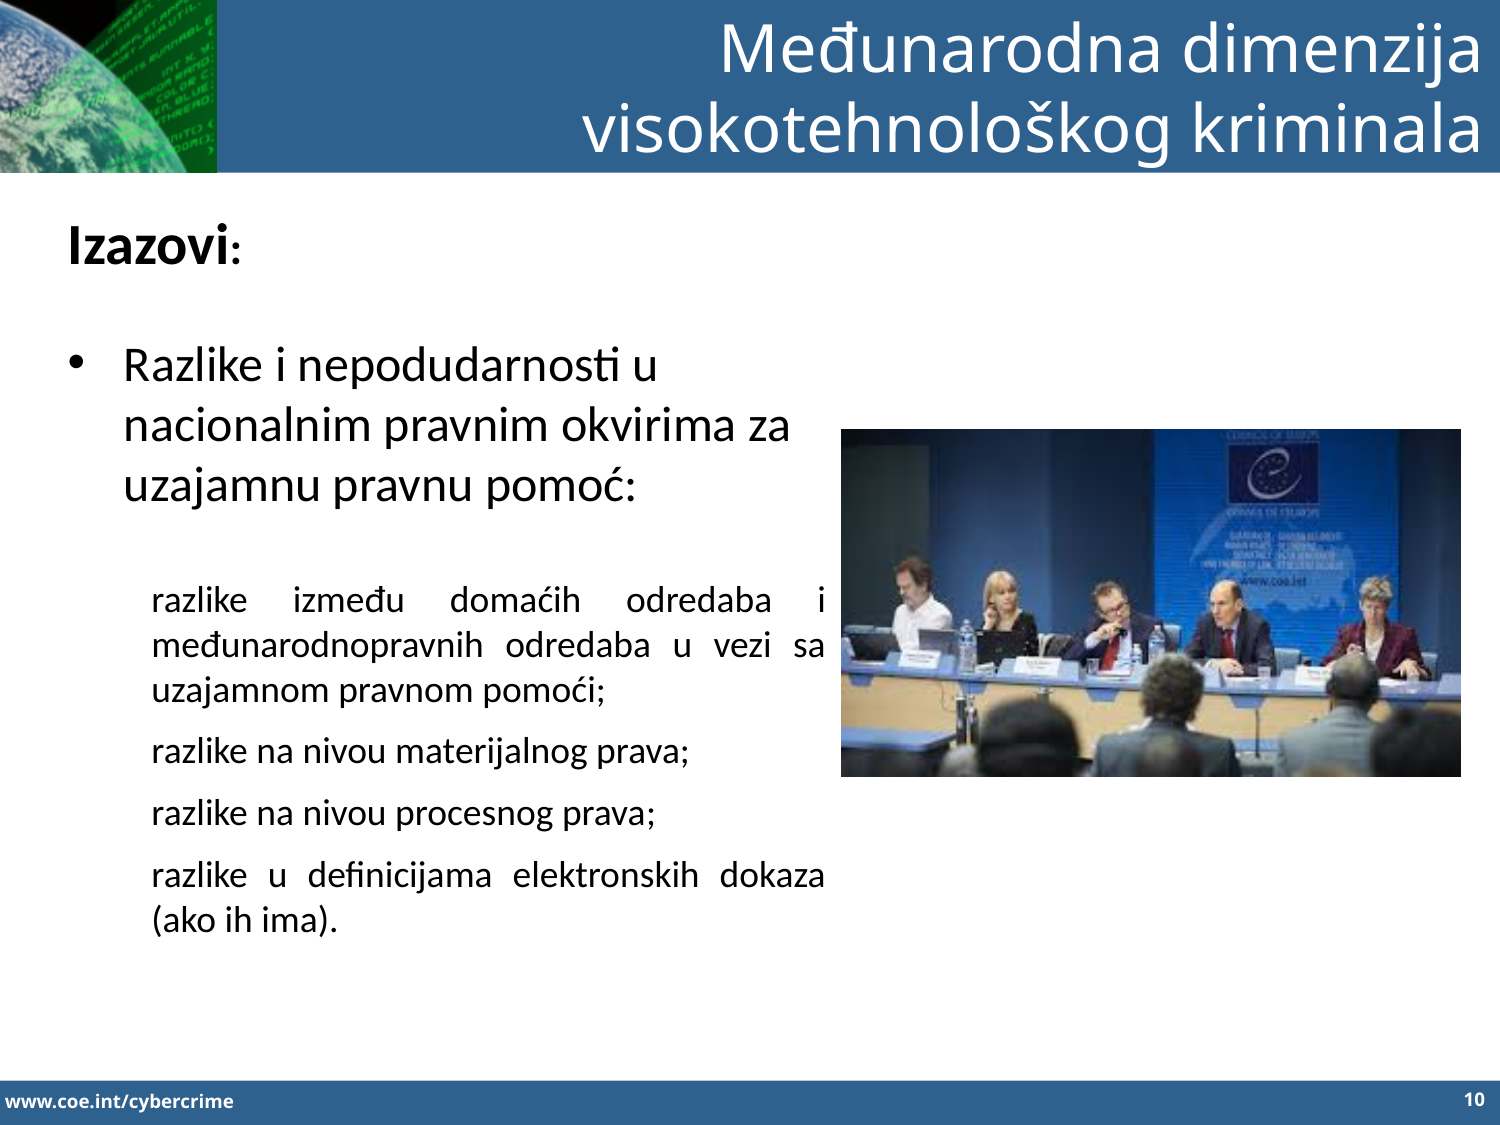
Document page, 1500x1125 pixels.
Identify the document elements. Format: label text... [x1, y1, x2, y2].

picture [0, 1, 217, 173]
slide_number 10 [1149, 1079, 1500, 1125]
picture [841, 429, 1461, 777]
text_box Međunarodna dimenzija visokotehnološkog kriminala [329, 9, 1500, 162]
text_box Izazovi: Razlike i nepodudarnosti u nacionalnim pravnim okvirima za uzajamnu pravnu pomoć: razlike između domaćih odredaba i međunarodnopravnih odredaba u vezi sa uzajamnom pravnom pomoći; razlike na nivou materijalnog prava; razlike na nivou procesnog prava; razlike u definicijama elektronskih dokaza (ako ih ima). [52, 199, 842, 948]
